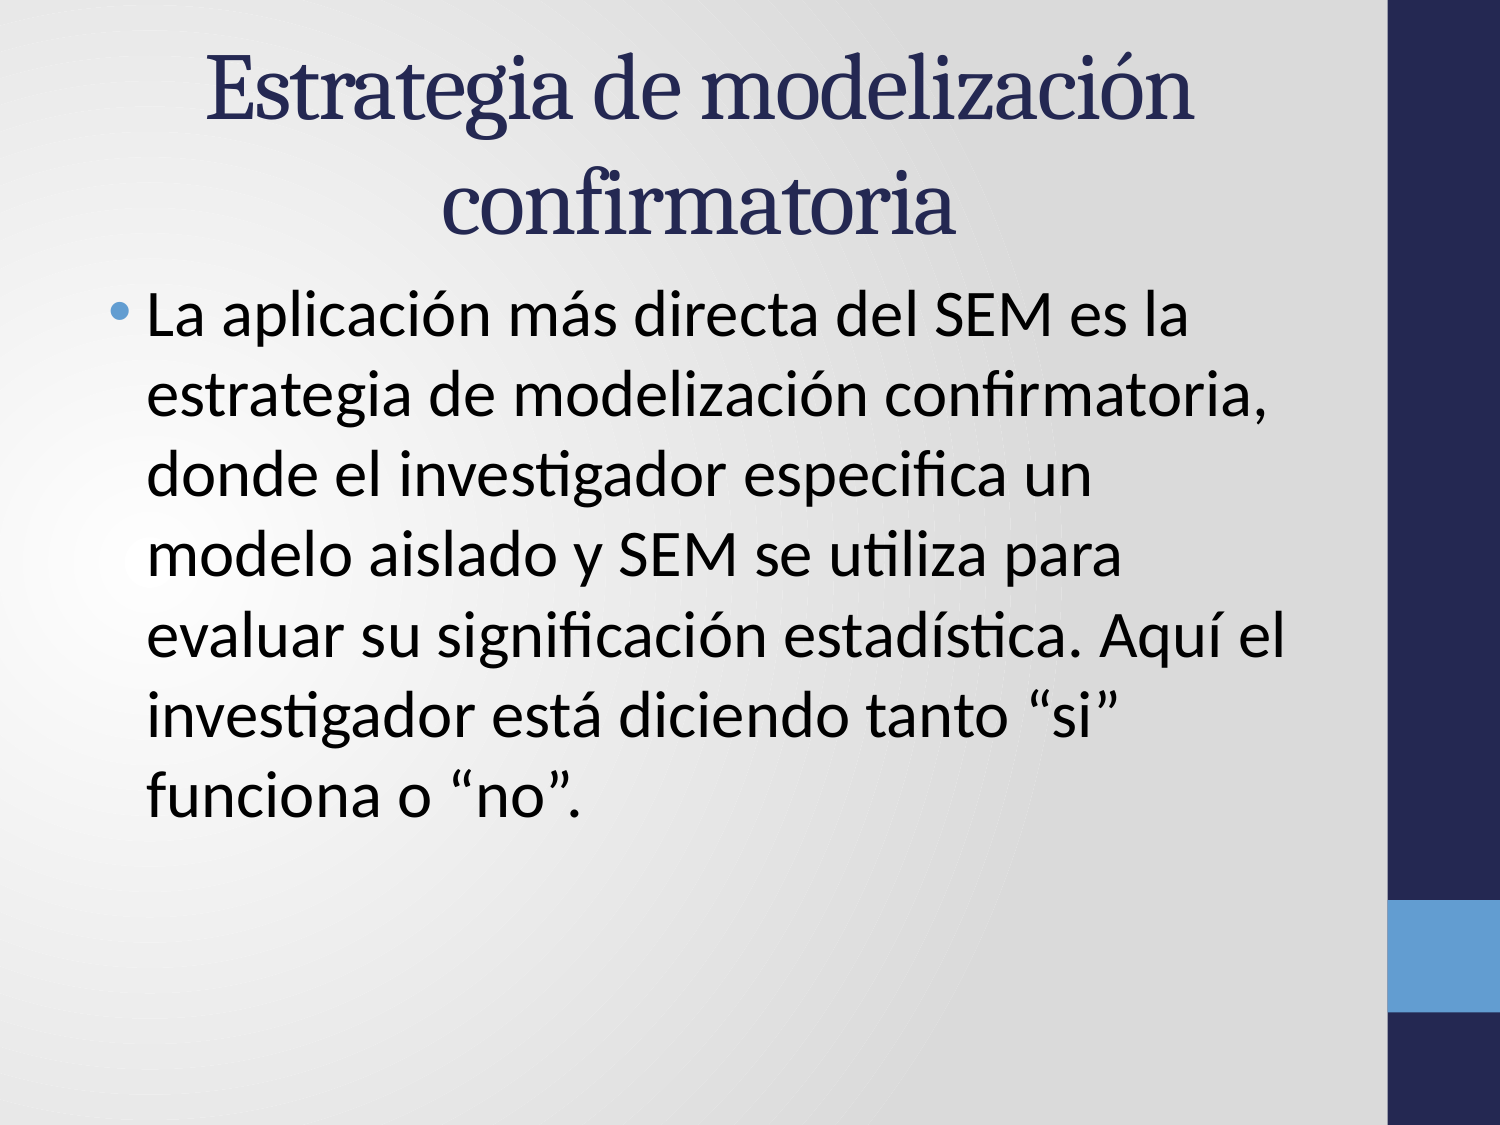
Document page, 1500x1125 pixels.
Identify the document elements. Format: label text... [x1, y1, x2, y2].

list La aplicación más directa del SEM es la estrategia de modelización confirmatoria, donde el investigador especifica un modelo aislado y SEM se utiliza para evaluar su significación estadística. Aquí el investigador está diciendo tanto “si” funciona o “no”. [75, 262, 1325, 1050]
title Estrategia de modelización confirmatoria [75, 45, 1325, 233]
